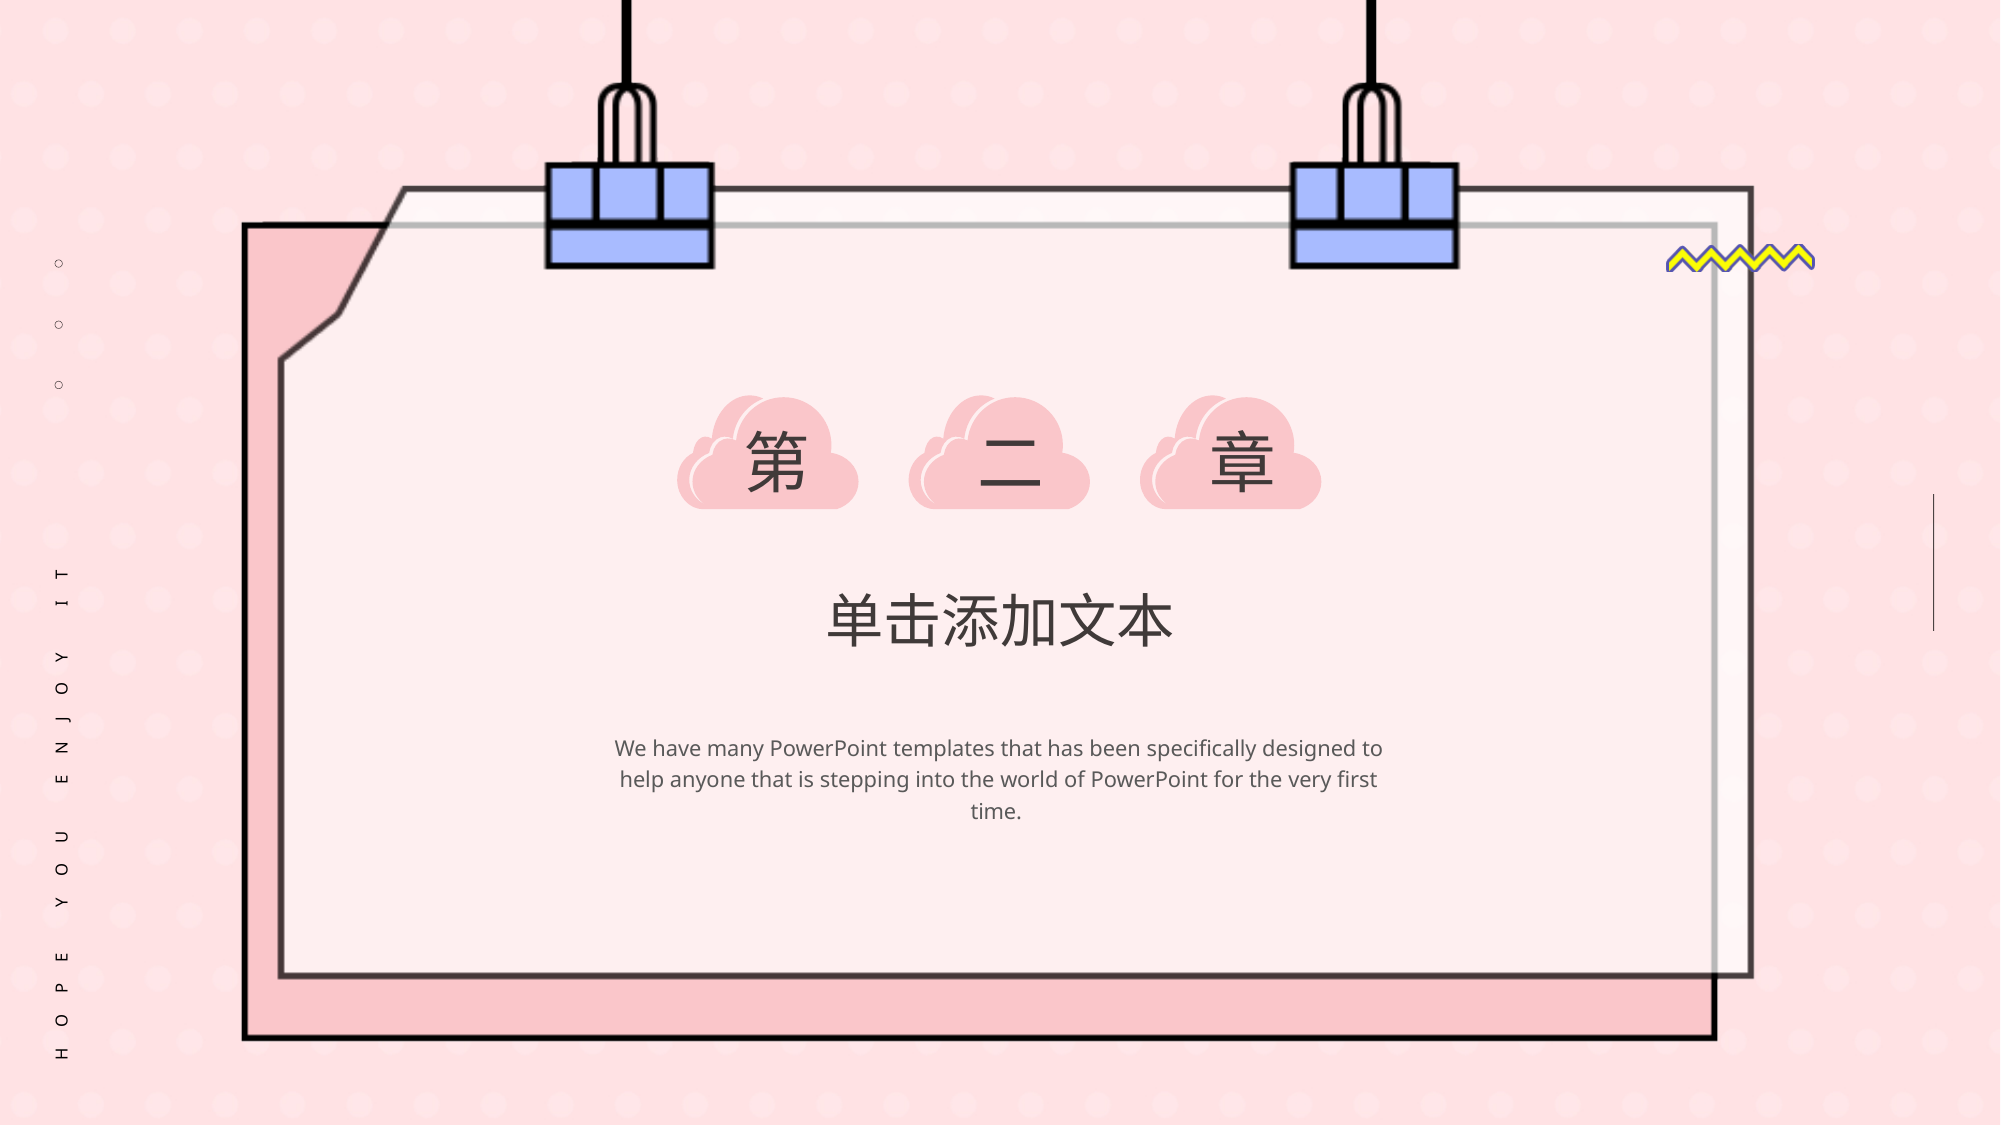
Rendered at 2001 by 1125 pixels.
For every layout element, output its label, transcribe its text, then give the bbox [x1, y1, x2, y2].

text_box [53, 319, 64, 330]
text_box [677, 395, 859, 510]
text_box [53, 380, 64, 390]
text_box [908, 395, 1090, 510]
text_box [1139, 395, 1322, 510]
text_box HOPE YOU ENJOY IT [43, 555, 79, 1076]
picture [0, 0, 2001, 1125]
text_box [53, 258, 64, 269]
